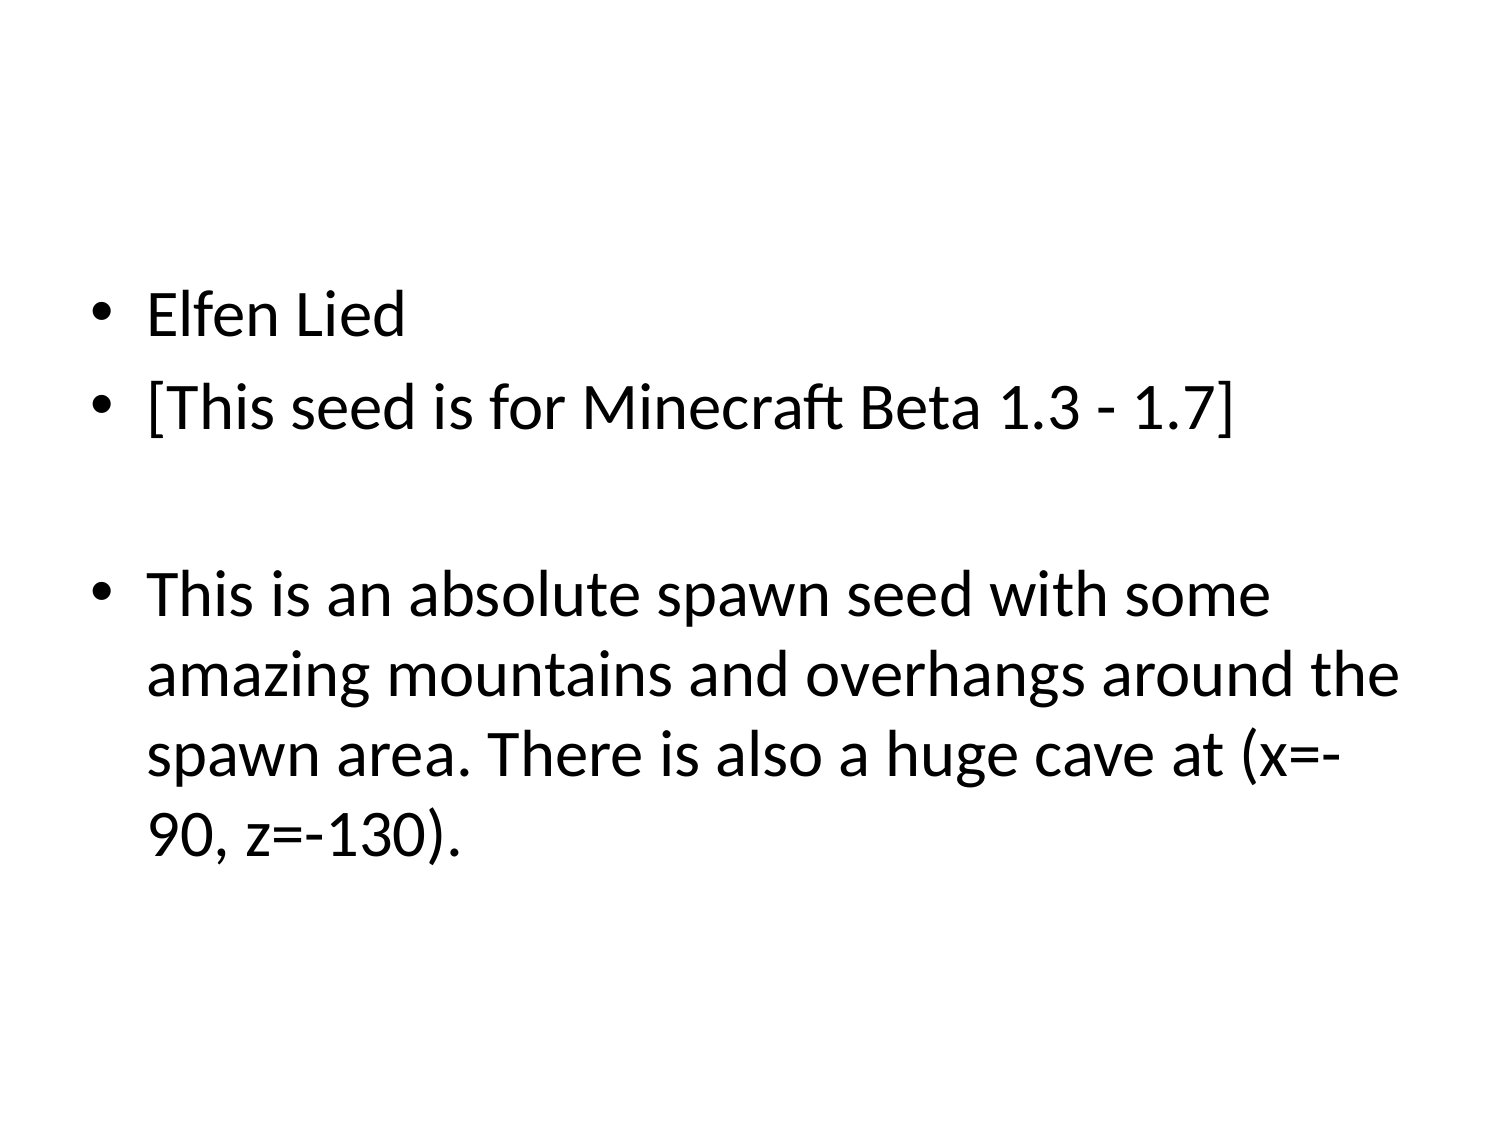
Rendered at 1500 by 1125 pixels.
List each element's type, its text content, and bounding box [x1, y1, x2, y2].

list Elfen Lied [This seed is for Minecraft Beta 1.3 - 1.7] This is an absolute spawn seed with some amazing mountains and overhangs around the spawn area. There is also a huge cave at (x=-90, z=-130). [75, 262, 1425, 1005]
